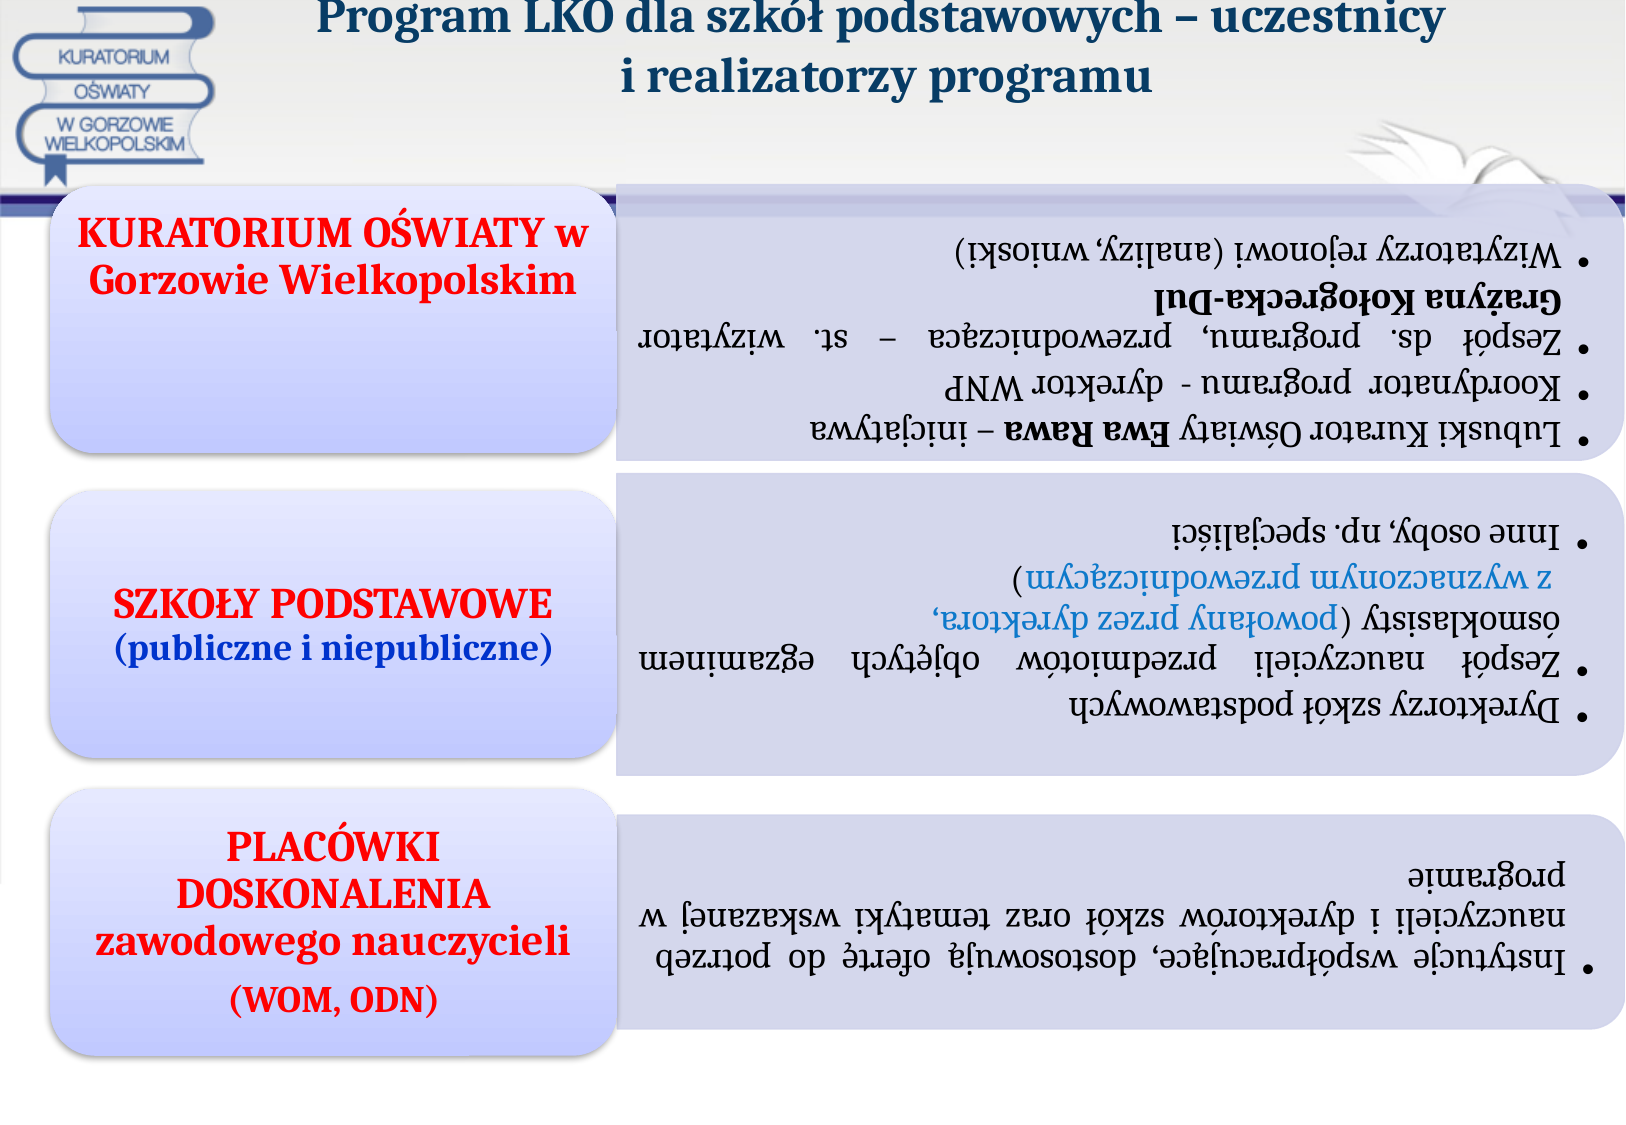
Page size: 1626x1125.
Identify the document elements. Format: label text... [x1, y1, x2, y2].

picture [0, 0, 1626, 1125]
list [50, 184, 1625, 1057]
title Program LKO dla szkół podstawowych – uczestnicy i realizatorzy programu [198, 0, 1576, 150]
